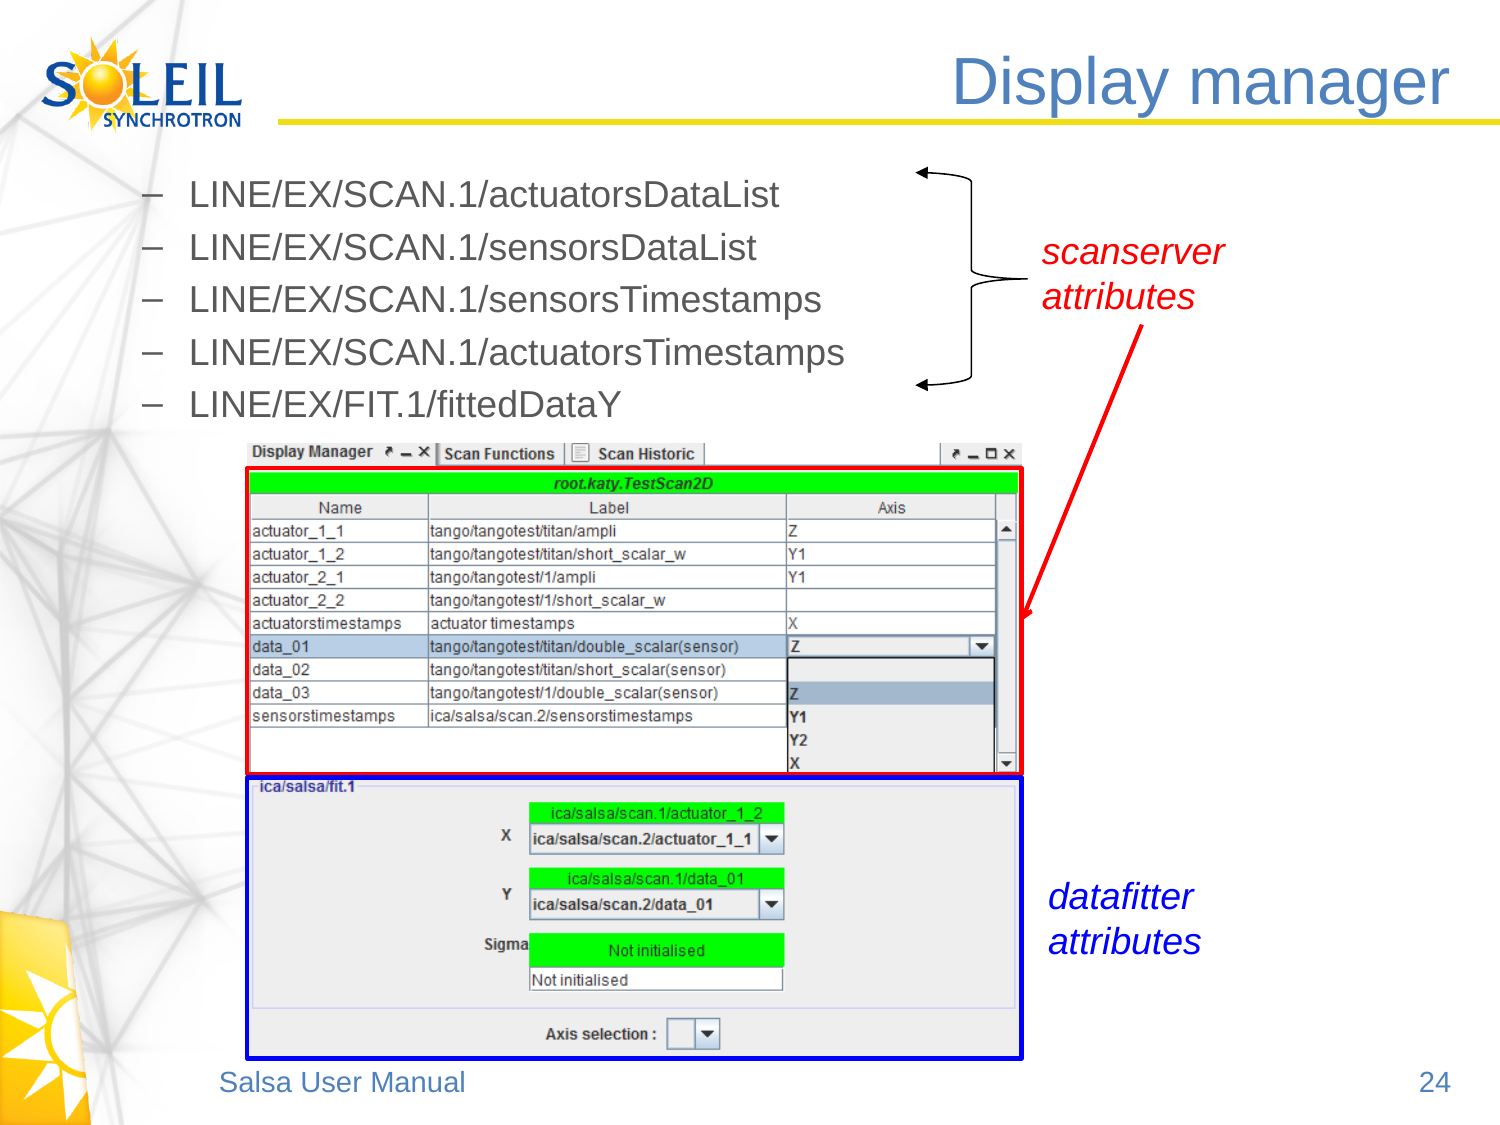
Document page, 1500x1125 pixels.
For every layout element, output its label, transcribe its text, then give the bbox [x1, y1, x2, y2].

text_box LINE/EX/SCAN.1/actuatorsDataList LINE/EX/SCAN.1/sensorsDataList LINE/EX/SCAN.1/sensorsTimestamps LINE/EX/SCAN.1/actuatorsTimestamps LINE/EX/FIT.1/fittedDataY [52, 125, 1463, 1026]
text_box Salsa User Manual 24 [100, 1046, 1467, 1116]
title Display manager [277, 31, 1467, 125]
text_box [1021, 325, 1143, 622]
picture [0, 0, 1500, 1125]
picture [246, 443, 1022, 1059]
text_box [915, 166, 1028, 392]
text_box datafitter attributes [1033, 864, 1263, 970]
text_box scanserver attributes [1027, 219, 1257, 325]
